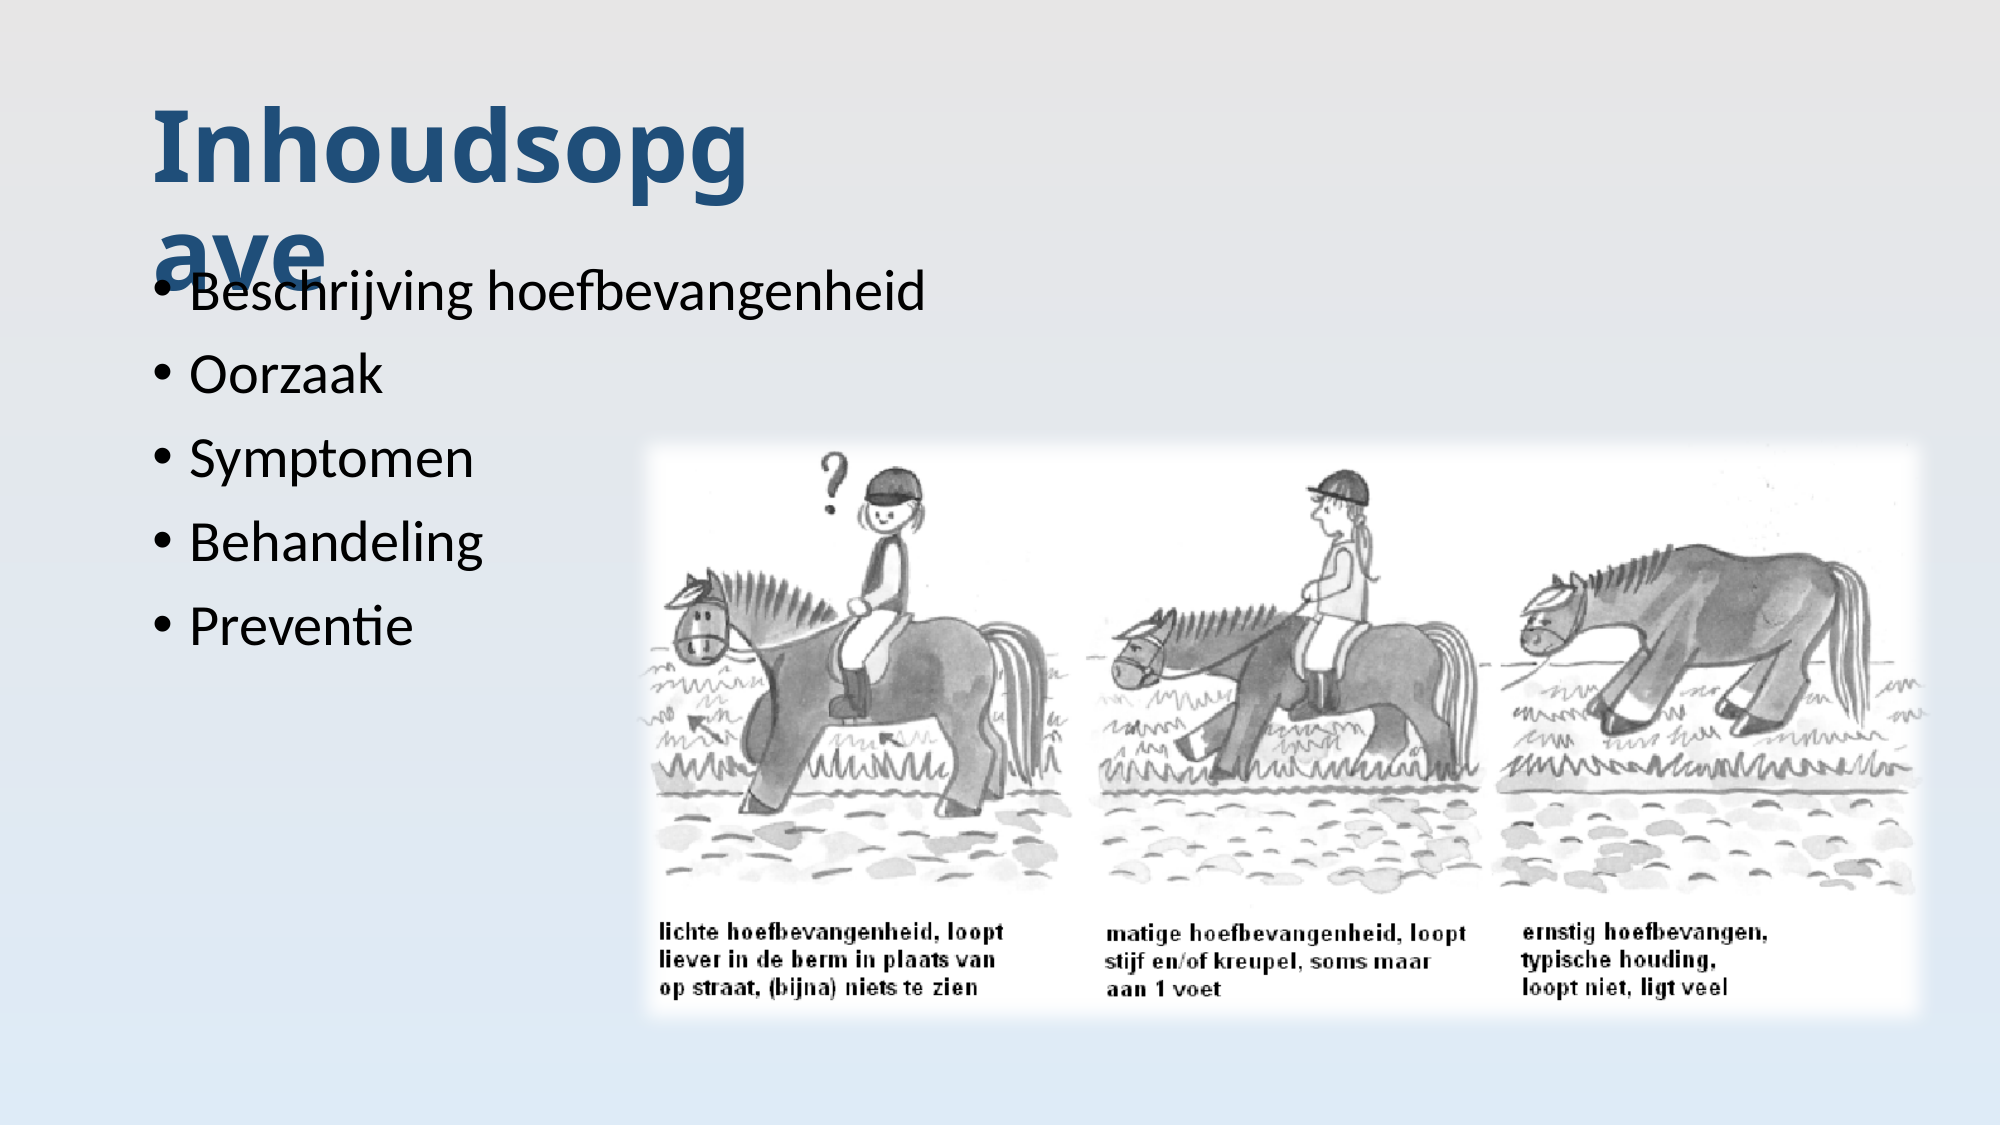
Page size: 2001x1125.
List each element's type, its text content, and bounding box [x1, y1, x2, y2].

title Inhoudsopgave [137, 87, 811, 214]
picture [630, 426, 1937, 1034]
list Beschrijving hoefbevangenheid Oorzaak Symptomen Behandeling Preventie [137, 252, 1001, 818]
